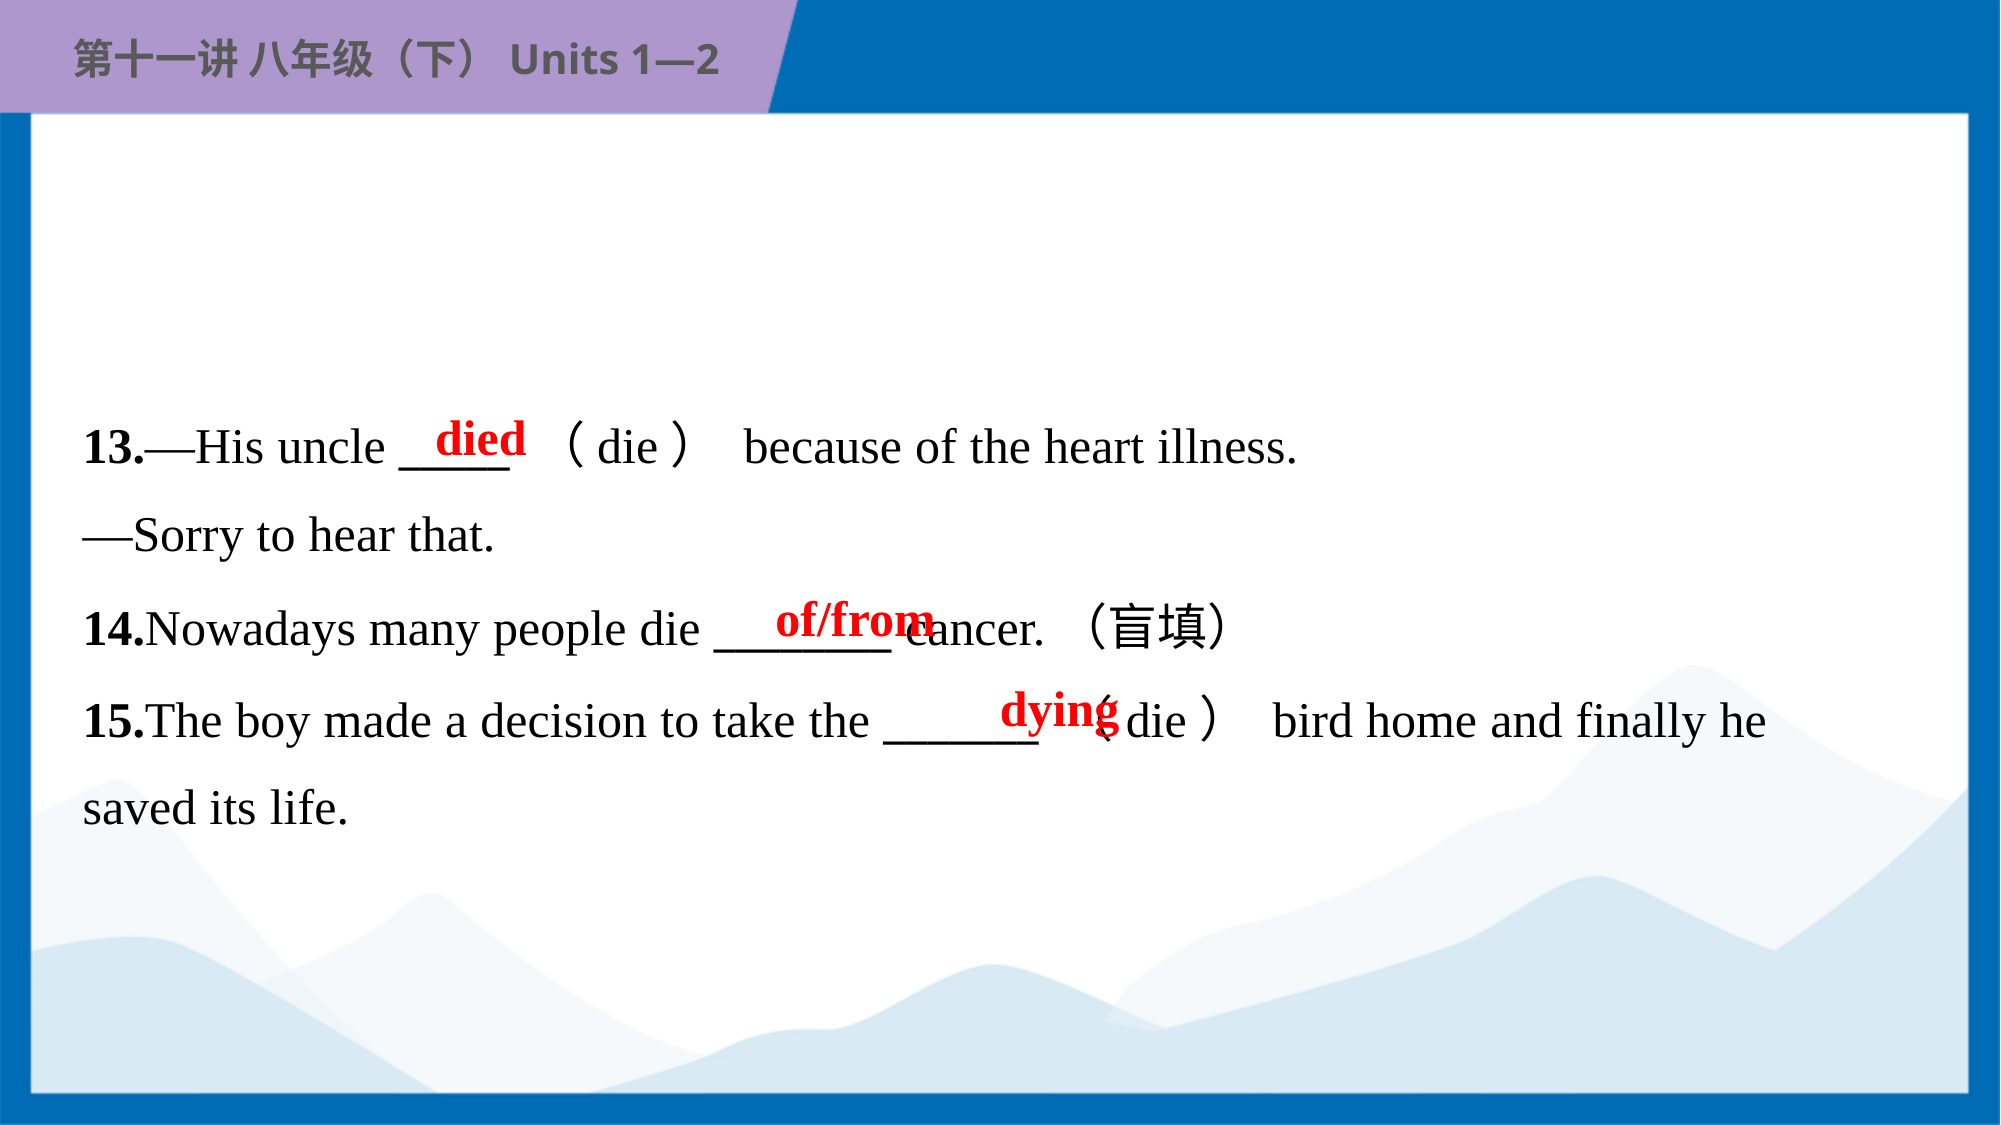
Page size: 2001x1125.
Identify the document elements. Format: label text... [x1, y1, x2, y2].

text_box of/from [757, 559, 954, 638]
text_box 13.—His uncle _____ （die） because of the heart illness. —Sorry to hear that. [82, 382, 1917, 552]
text_box died [416, 377, 545, 456]
text_box 14.Nowadays many people die ________ cancer.（盲填） 15.The boy made a decision to take the _______ （die） bird home and finally he saved its life. [82, 563, 1917, 826]
picture [0, 0, 2000, 1125]
text_box dying [981, 648, 1138, 728]
